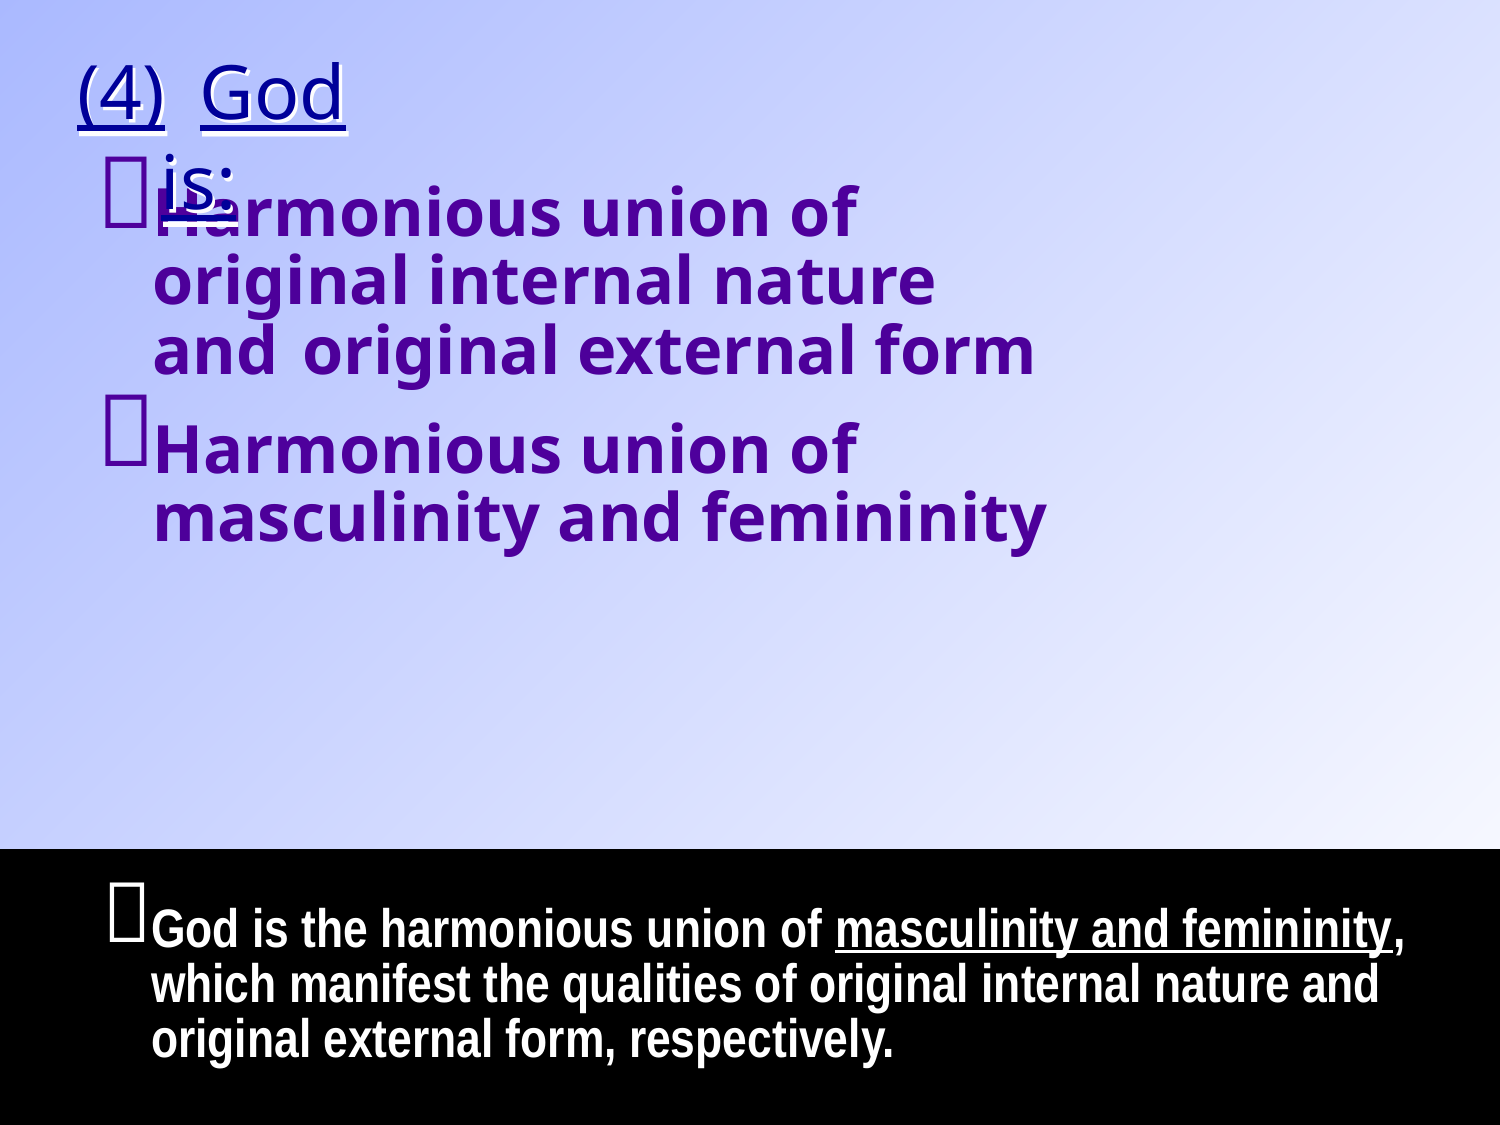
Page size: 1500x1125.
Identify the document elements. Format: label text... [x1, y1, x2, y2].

text_box  [81, 410, 157, 486]
text_box Harmonious union of masculinity and femininity [137, 411, 1150, 562]
text_box Harmonious union of [137, 162, 938, 230]
text_box  [81, 172, 157, 248]
text_box [0, 849, 1500, 1125]
text_box and [137, 300, 338, 396]
text_box original external form [338, 300, 1113, 396]
text_box original internal nature [137, 230, 1025, 300]
text_box [106, 157, 146, 172]
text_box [87, 887, 1463, 1078]
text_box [62, 37, 413, 143]
